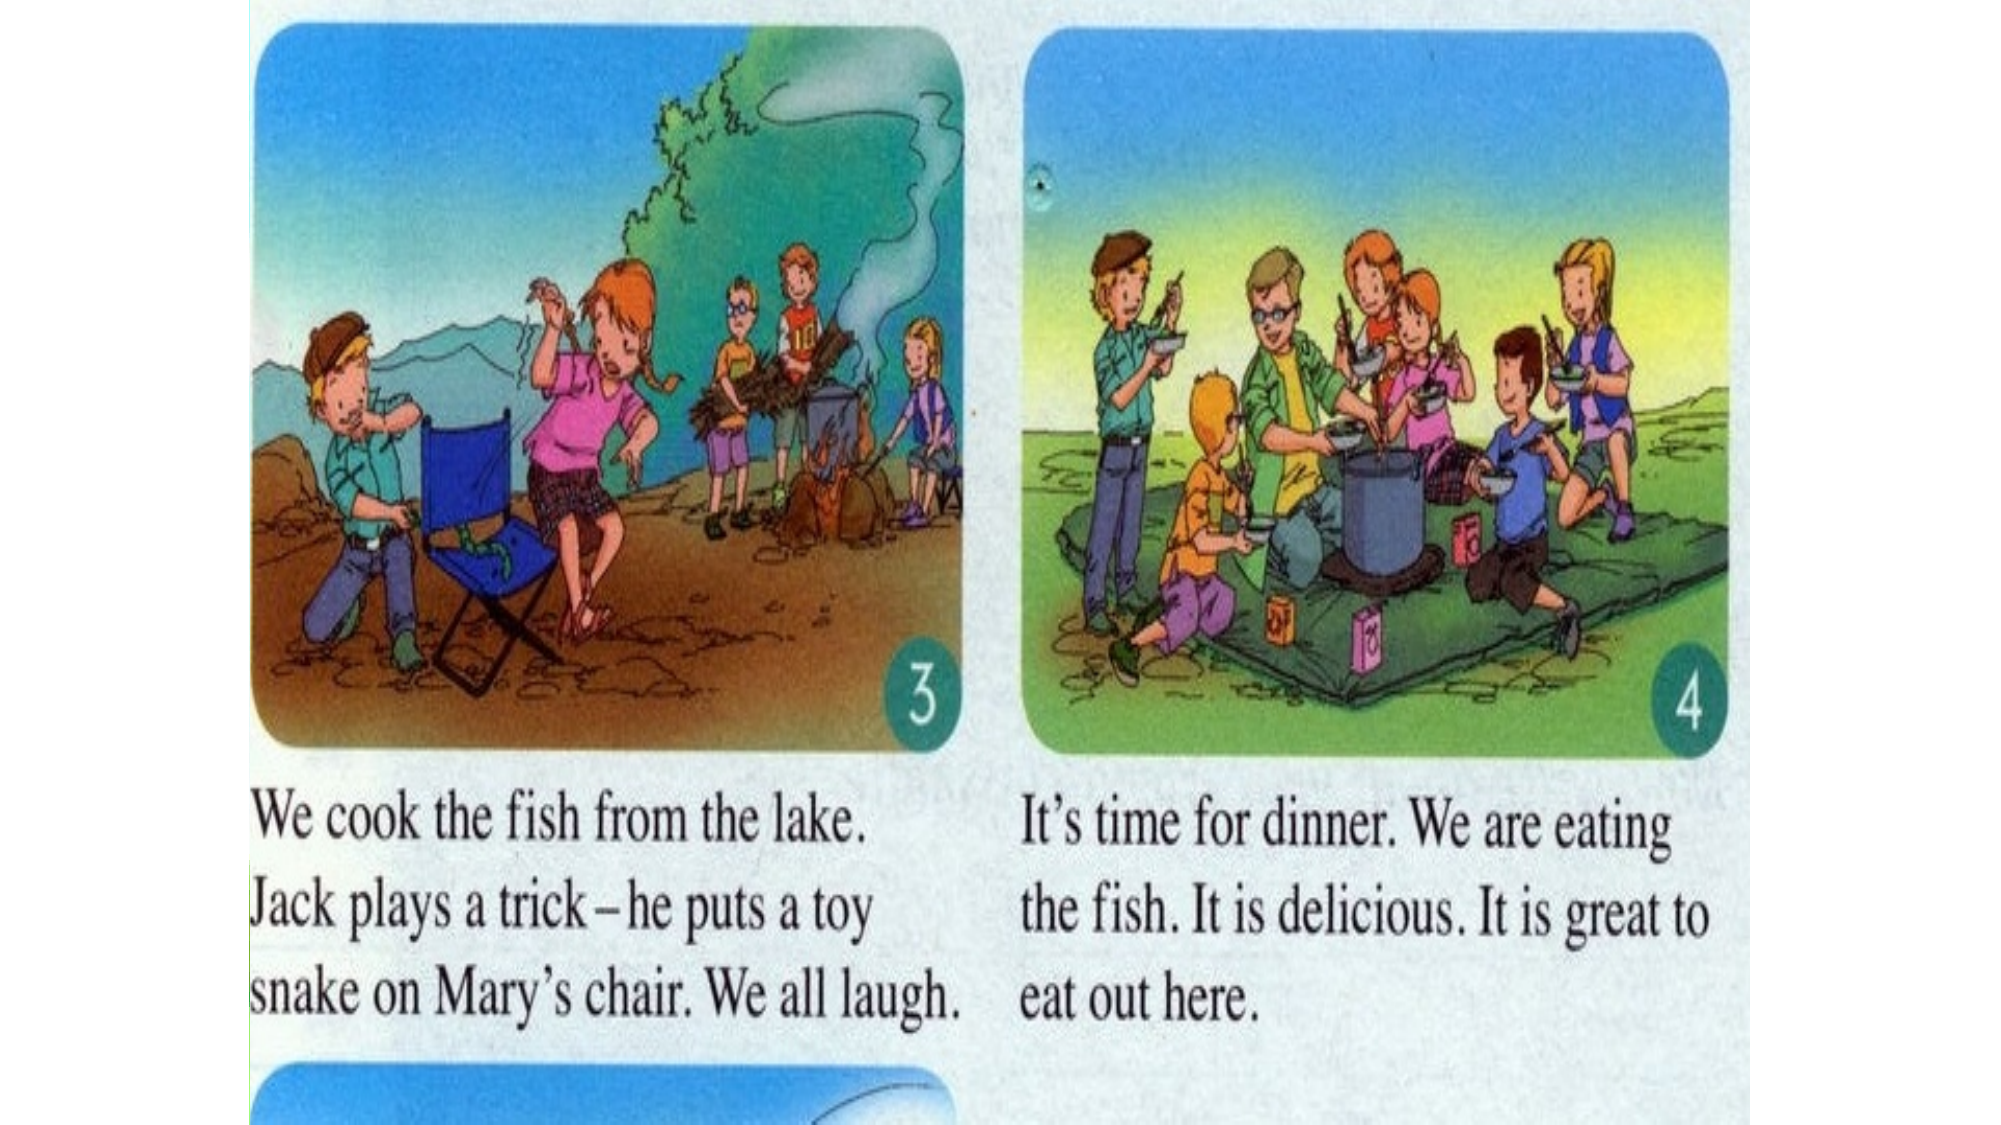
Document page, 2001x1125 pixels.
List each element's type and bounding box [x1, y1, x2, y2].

picture [249, 0, 1750, 1125]
